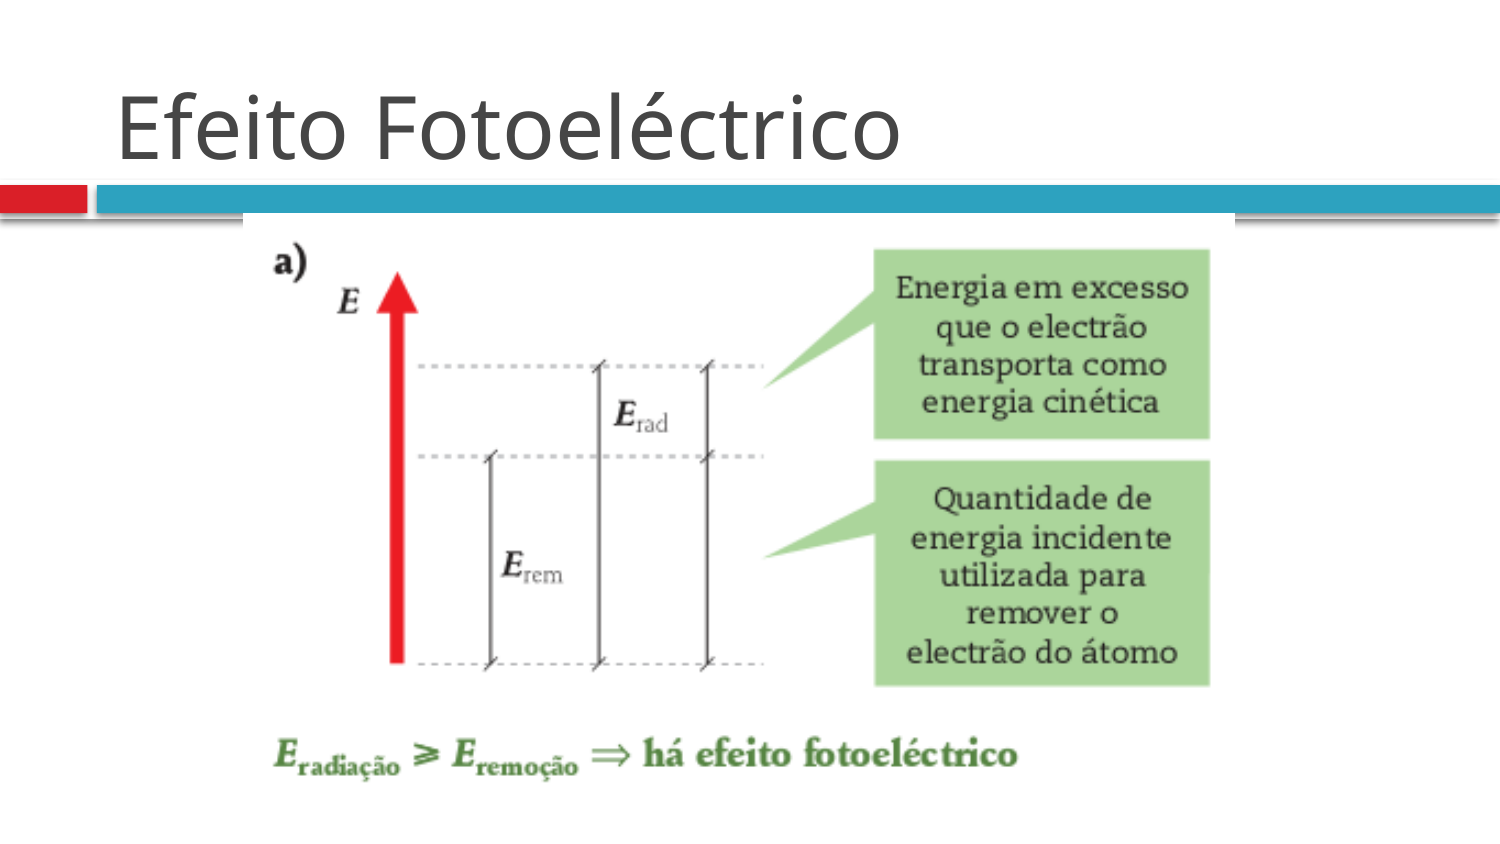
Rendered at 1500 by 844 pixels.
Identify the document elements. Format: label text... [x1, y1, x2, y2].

picture [243, 212, 1235, 801]
title Efeito Fotoeléctrico [99, 19, 1438, 185]
